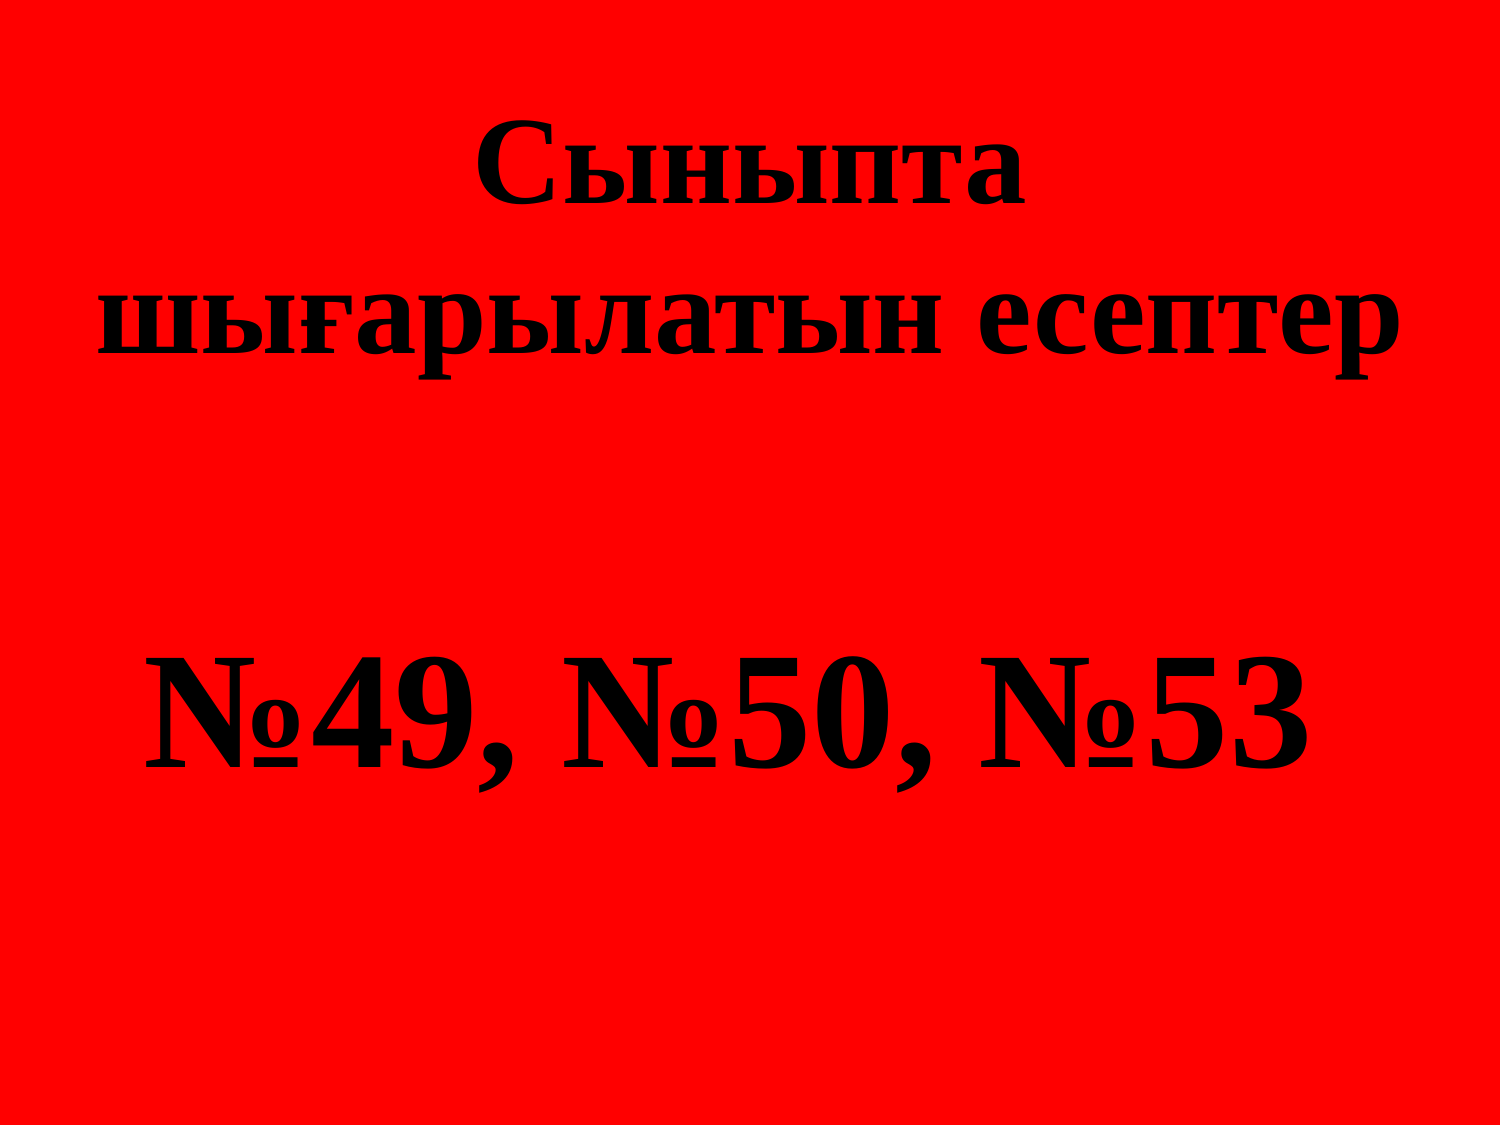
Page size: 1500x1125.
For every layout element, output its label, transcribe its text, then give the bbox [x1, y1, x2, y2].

list №49, №50, №53 [75, 386, 1425, 1005]
title Сыныпта шығарылатын есептер [75, 70, 1425, 386]
